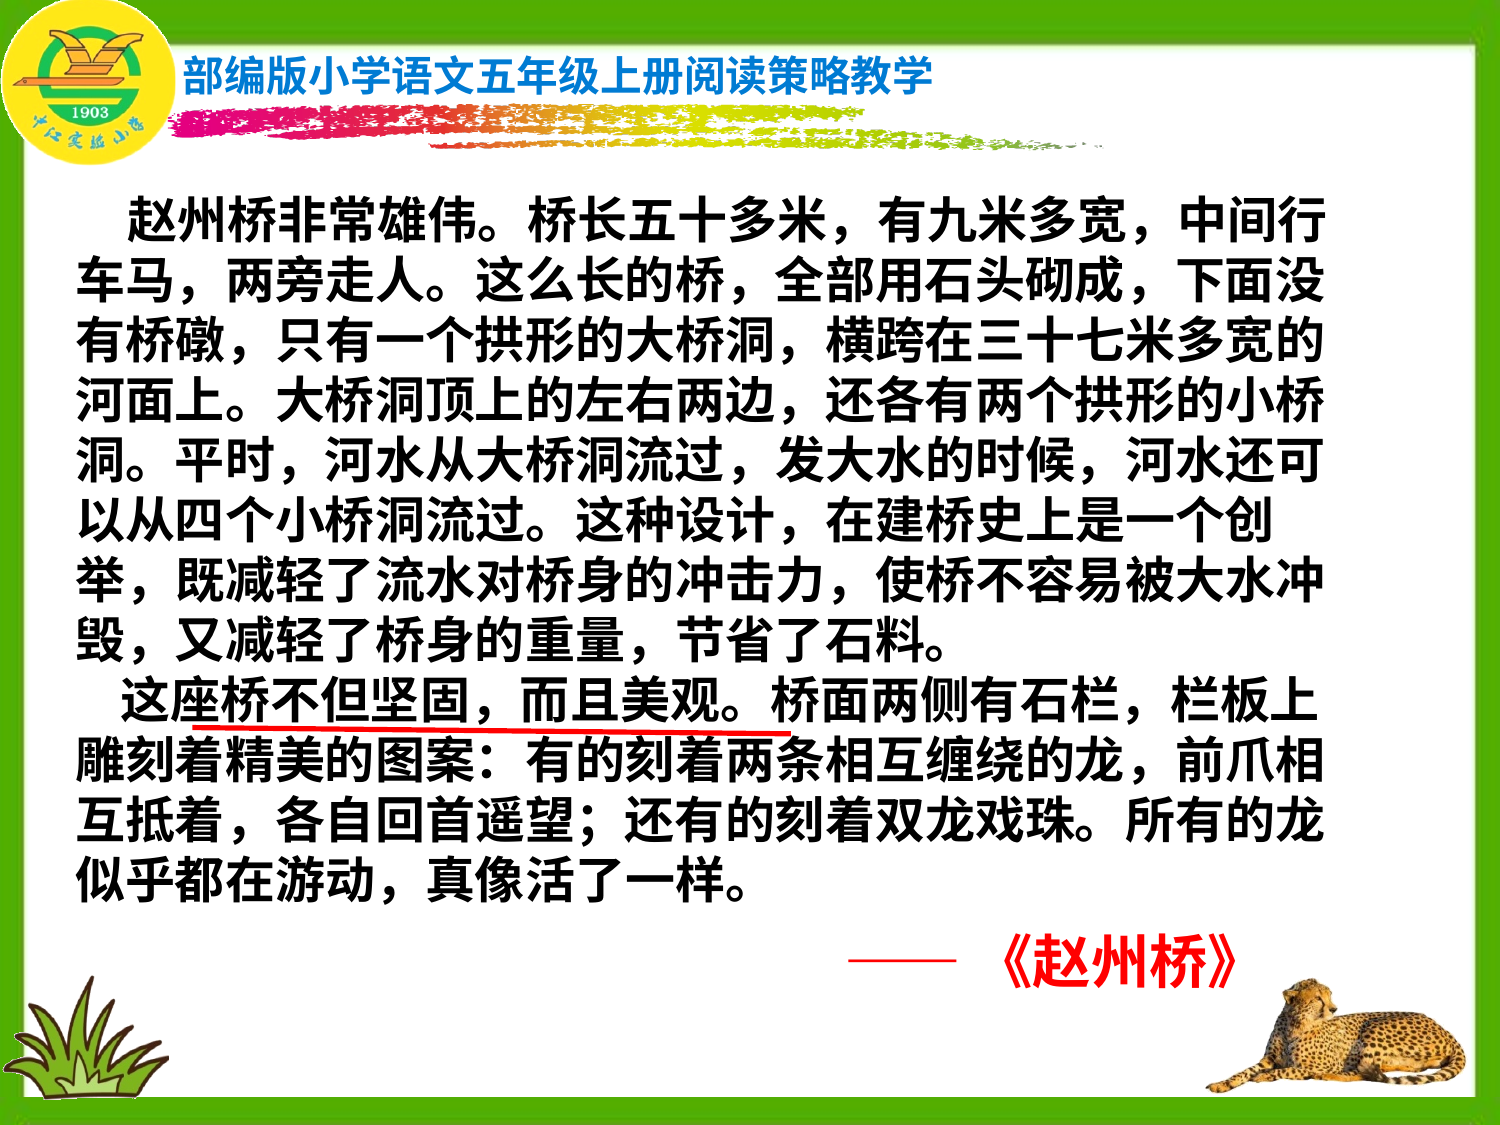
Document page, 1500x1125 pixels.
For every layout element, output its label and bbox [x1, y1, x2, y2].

text_box [192, 727, 791, 734]
picture [0, 903, 169, 1125]
text_box [0, 0, 1500, 1125]
